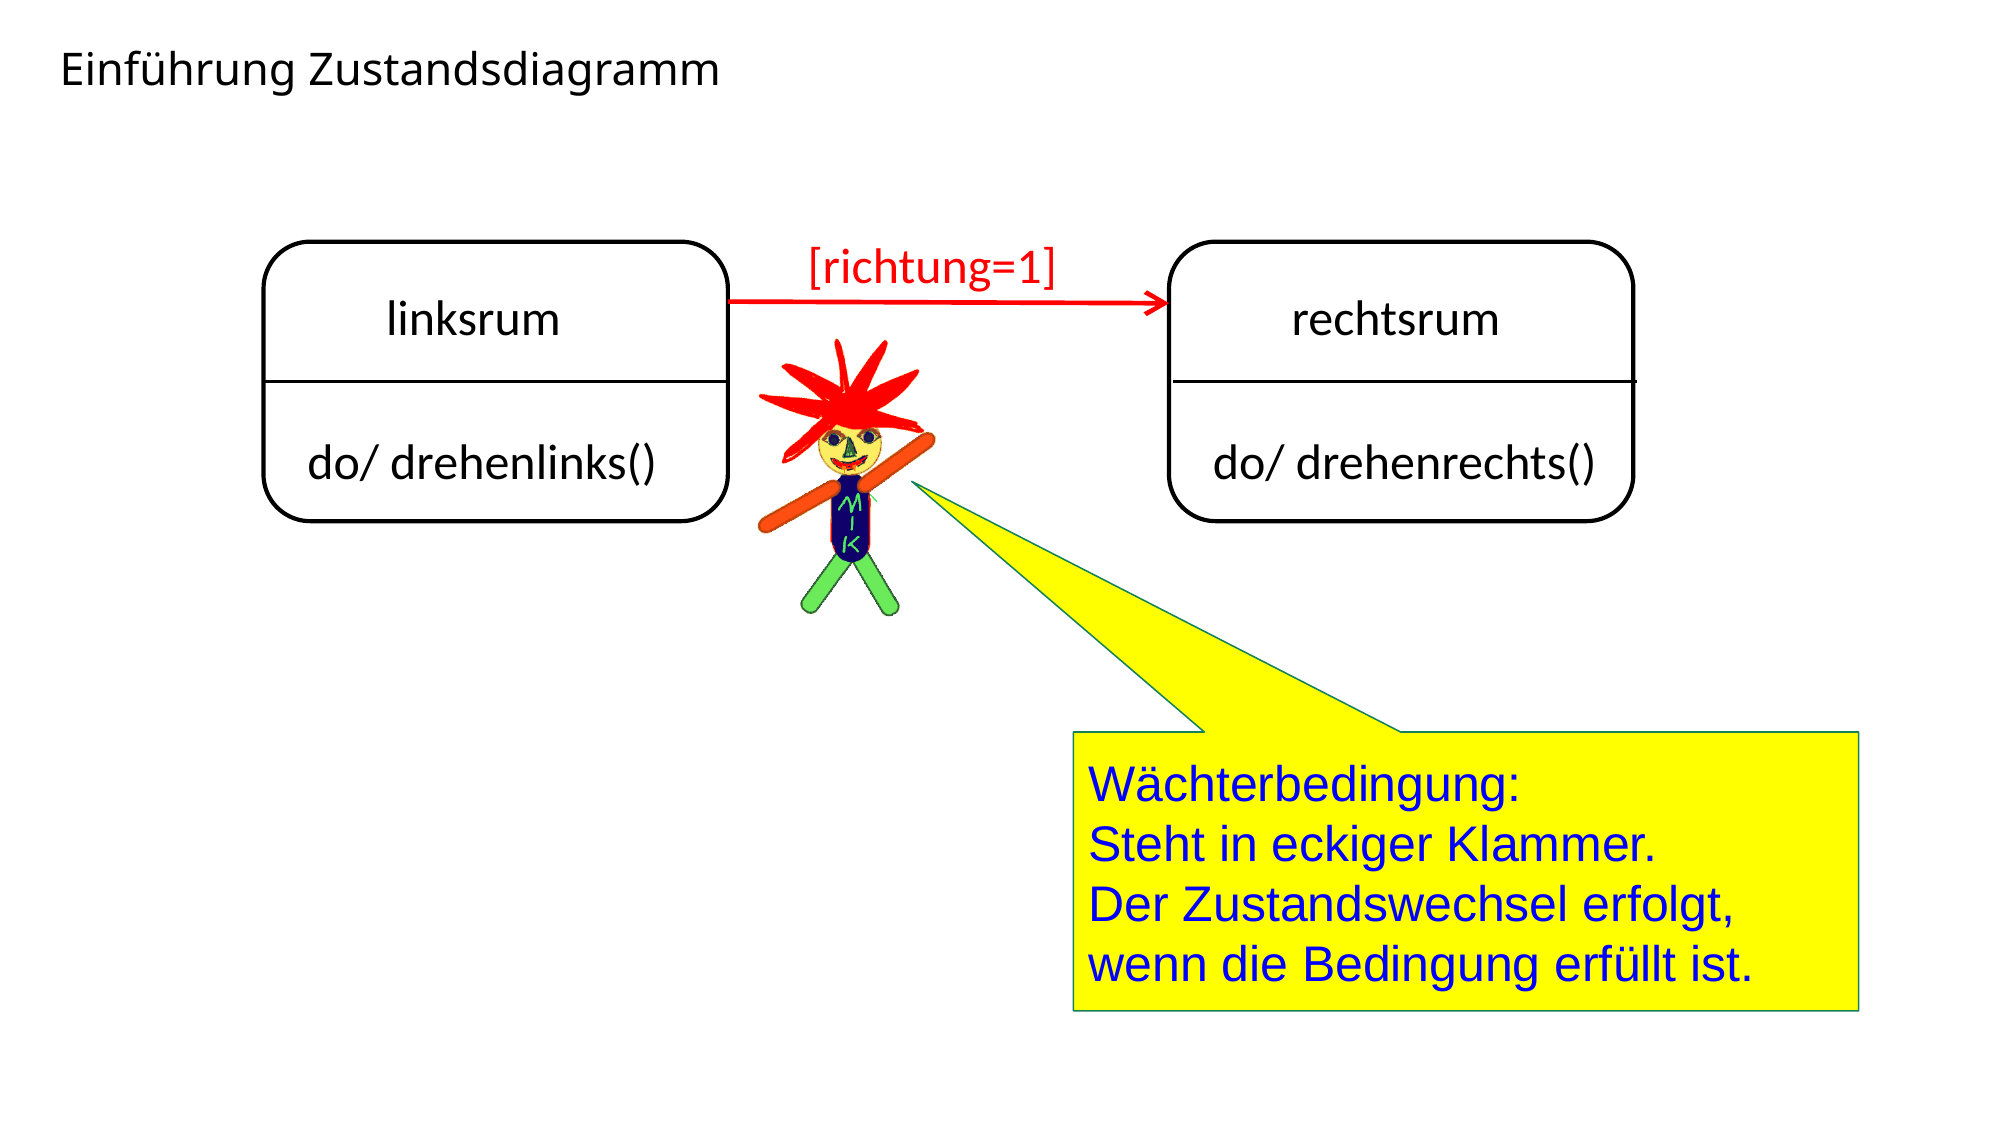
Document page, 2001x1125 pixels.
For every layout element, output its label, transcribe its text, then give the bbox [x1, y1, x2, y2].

text_box [richtung=1] [792, 225, 1072, 301]
text_box Wächterbedingung: Steht in eckiger Klammer. Der Zustandswechsel erfolgt, wenn die Bedingung erfüllt ist. [947, 499, 1859, 1011]
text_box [1169, 241, 1638, 522]
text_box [263, 241, 728, 522]
picture [739, 331, 947, 623]
title Einführung Zustandsdiagramm [40, 34, 740, 103]
